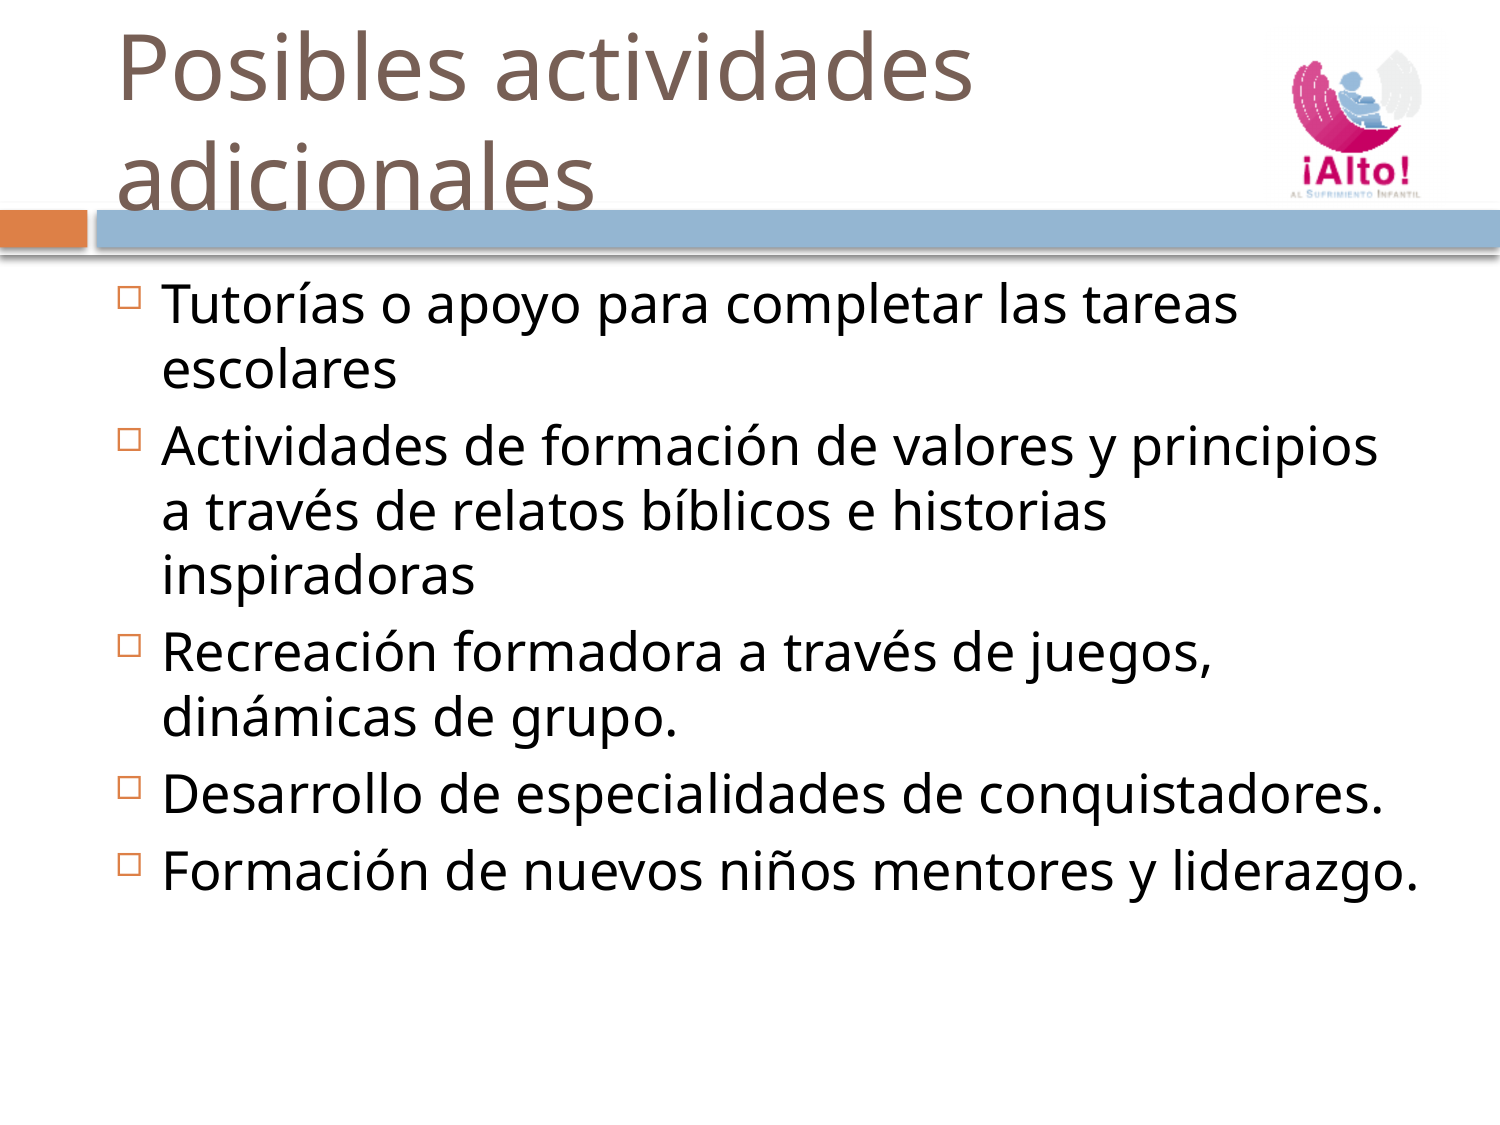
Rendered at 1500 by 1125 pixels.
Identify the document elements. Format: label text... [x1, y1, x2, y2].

list Tutorías o apoyo para completar las tareas escolares Actividades de formación de valores y principios a través de relatos bíblicos e historias inspiradoras Recreación formadora a través de juegos, dinámicas de grupo. Desarrollo de especialidades de conquistadores. Formación de nuevos niños mentores y liderazgo. [100, 262, 1438, 1000]
title Posibles actividades adicionales [100, 37, 1256, 200]
picture [1262, 24, 1451, 213]
